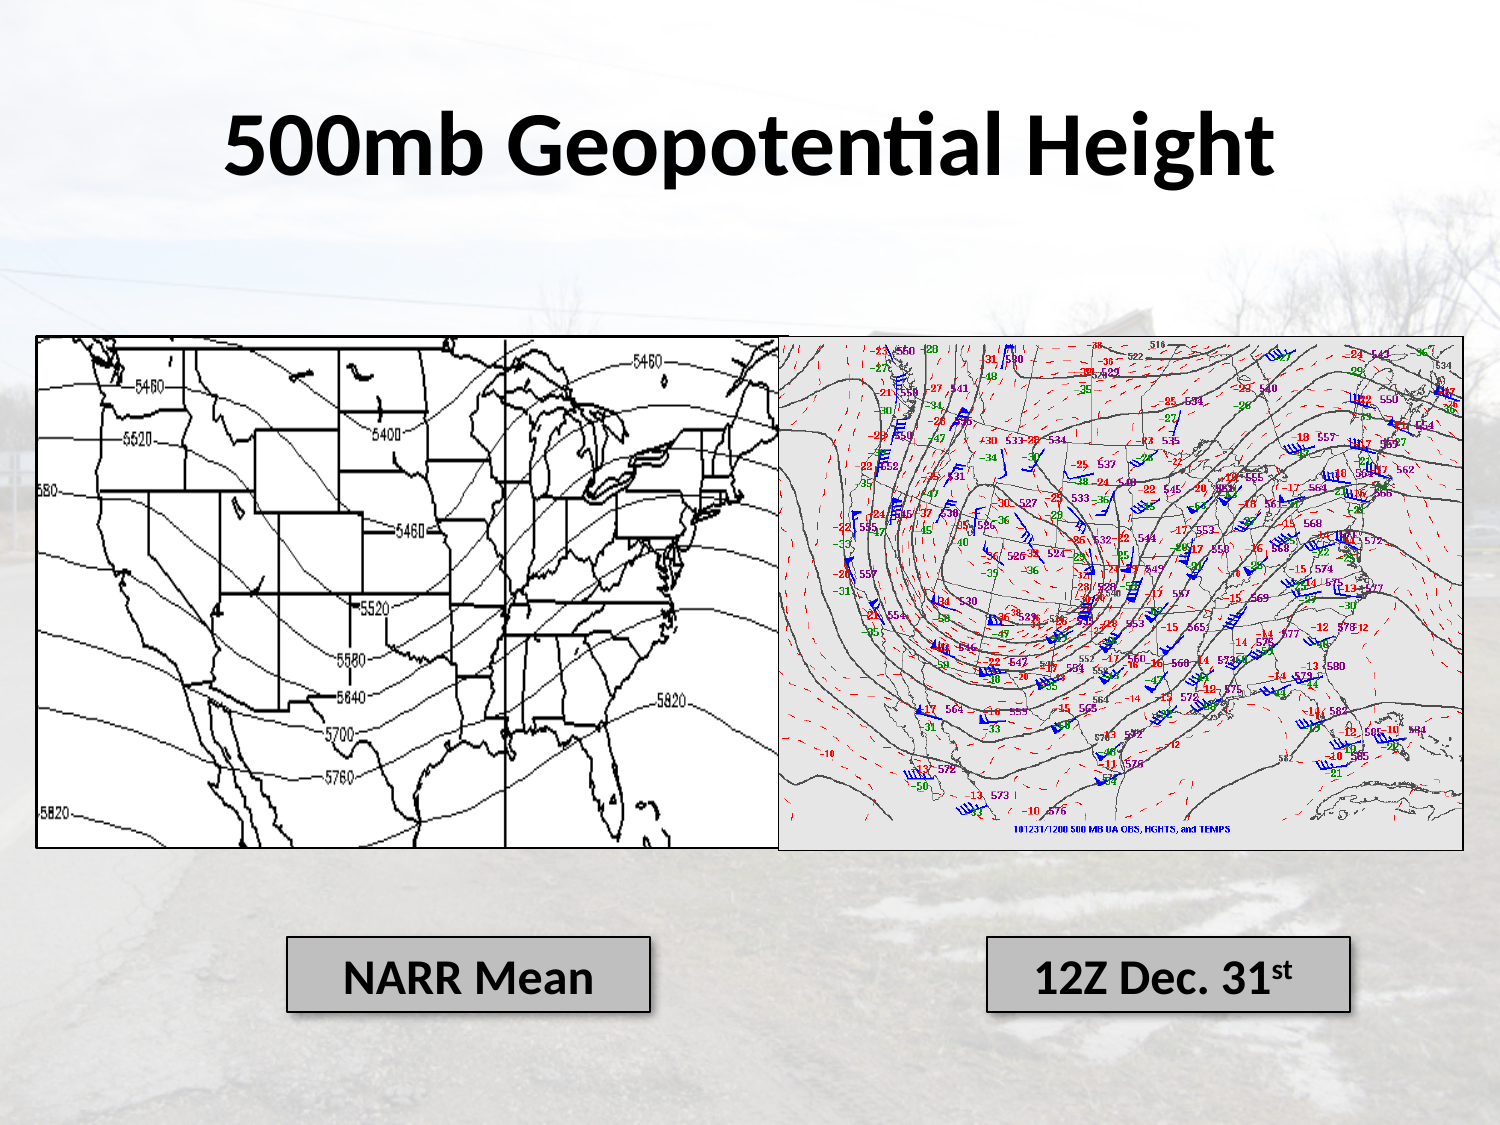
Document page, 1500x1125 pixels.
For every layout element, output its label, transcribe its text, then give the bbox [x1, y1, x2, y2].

picture [778, 337, 1463, 851]
title 500mb Geopotential Height [75, 45, 1425, 233]
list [37, 337, 776, 848]
text_box 12Z Dec. 31st [987, 937, 1350, 1013]
text_box NARR Mean [287, 937, 650, 1013]
